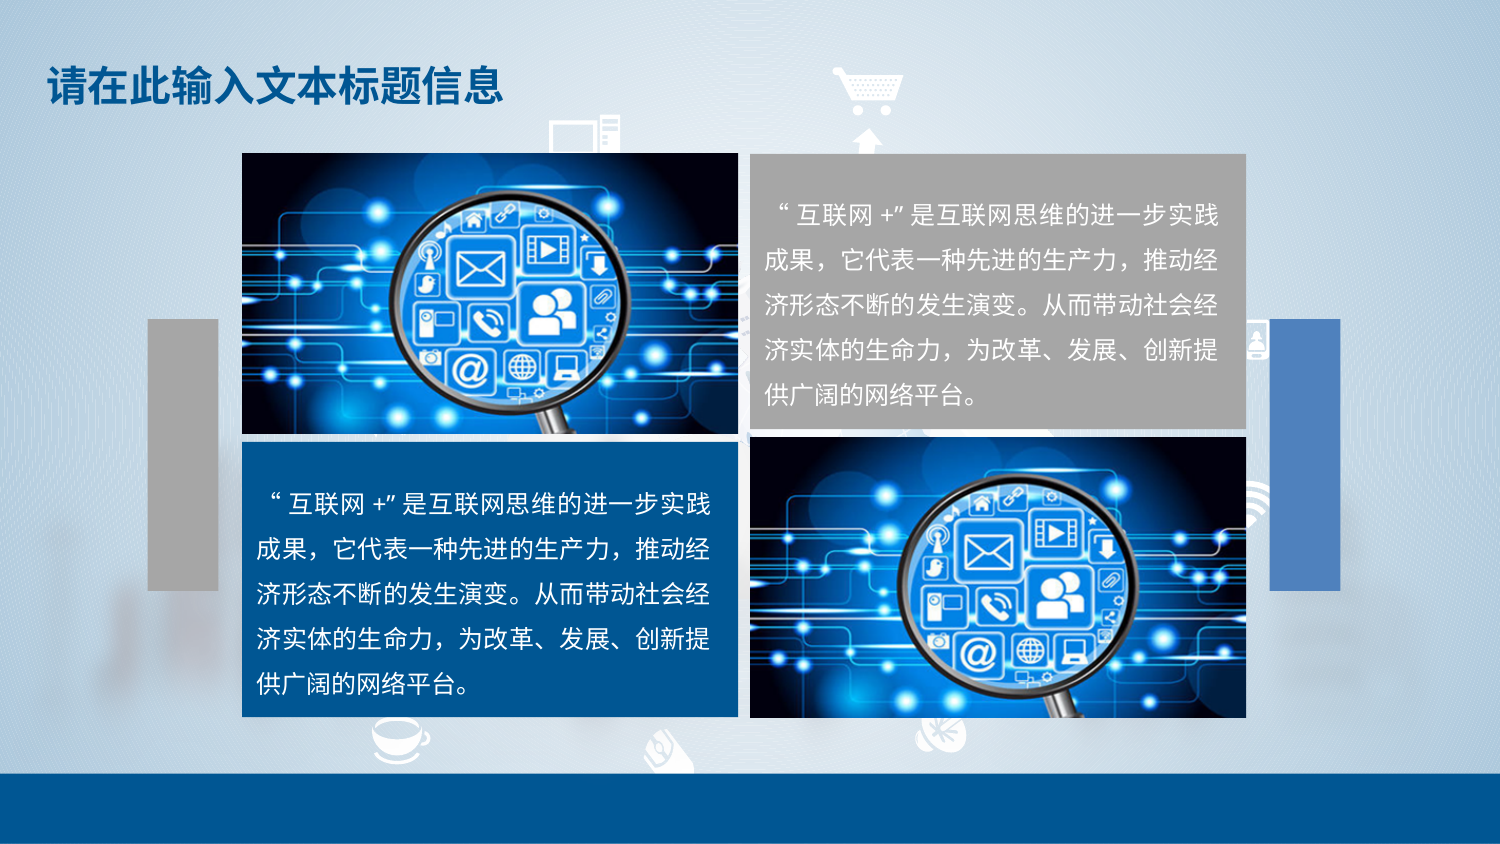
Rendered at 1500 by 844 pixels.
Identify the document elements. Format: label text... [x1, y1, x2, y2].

text_box [240, 440, 740, 719]
text_box “互联网+”是互联网思维的进一步实践成果，它代表一种先进的生产力，推动经济形态不断的发生演变。从而带动社会经济实体的生命力，为改革、发展、创新提供广阔的网络平台。 [242, 466, 727, 706]
text_box [1268, 317, 1343, 593]
text_box [748, 152, 1248, 431]
picture [241, 153, 739, 434]
text_box “互联网+”是互联网思维的进一步实践成果，它代表一种先进的生产力，推动经济形态不断的发生演变。从而带动社会经济实体的生命力，为改革、发展、创新提供广阔的网络平台。 [750, 177, 1235, 417]
picture [749, 437, 1247, 718]
text_box [145, 317, 220, 593]
